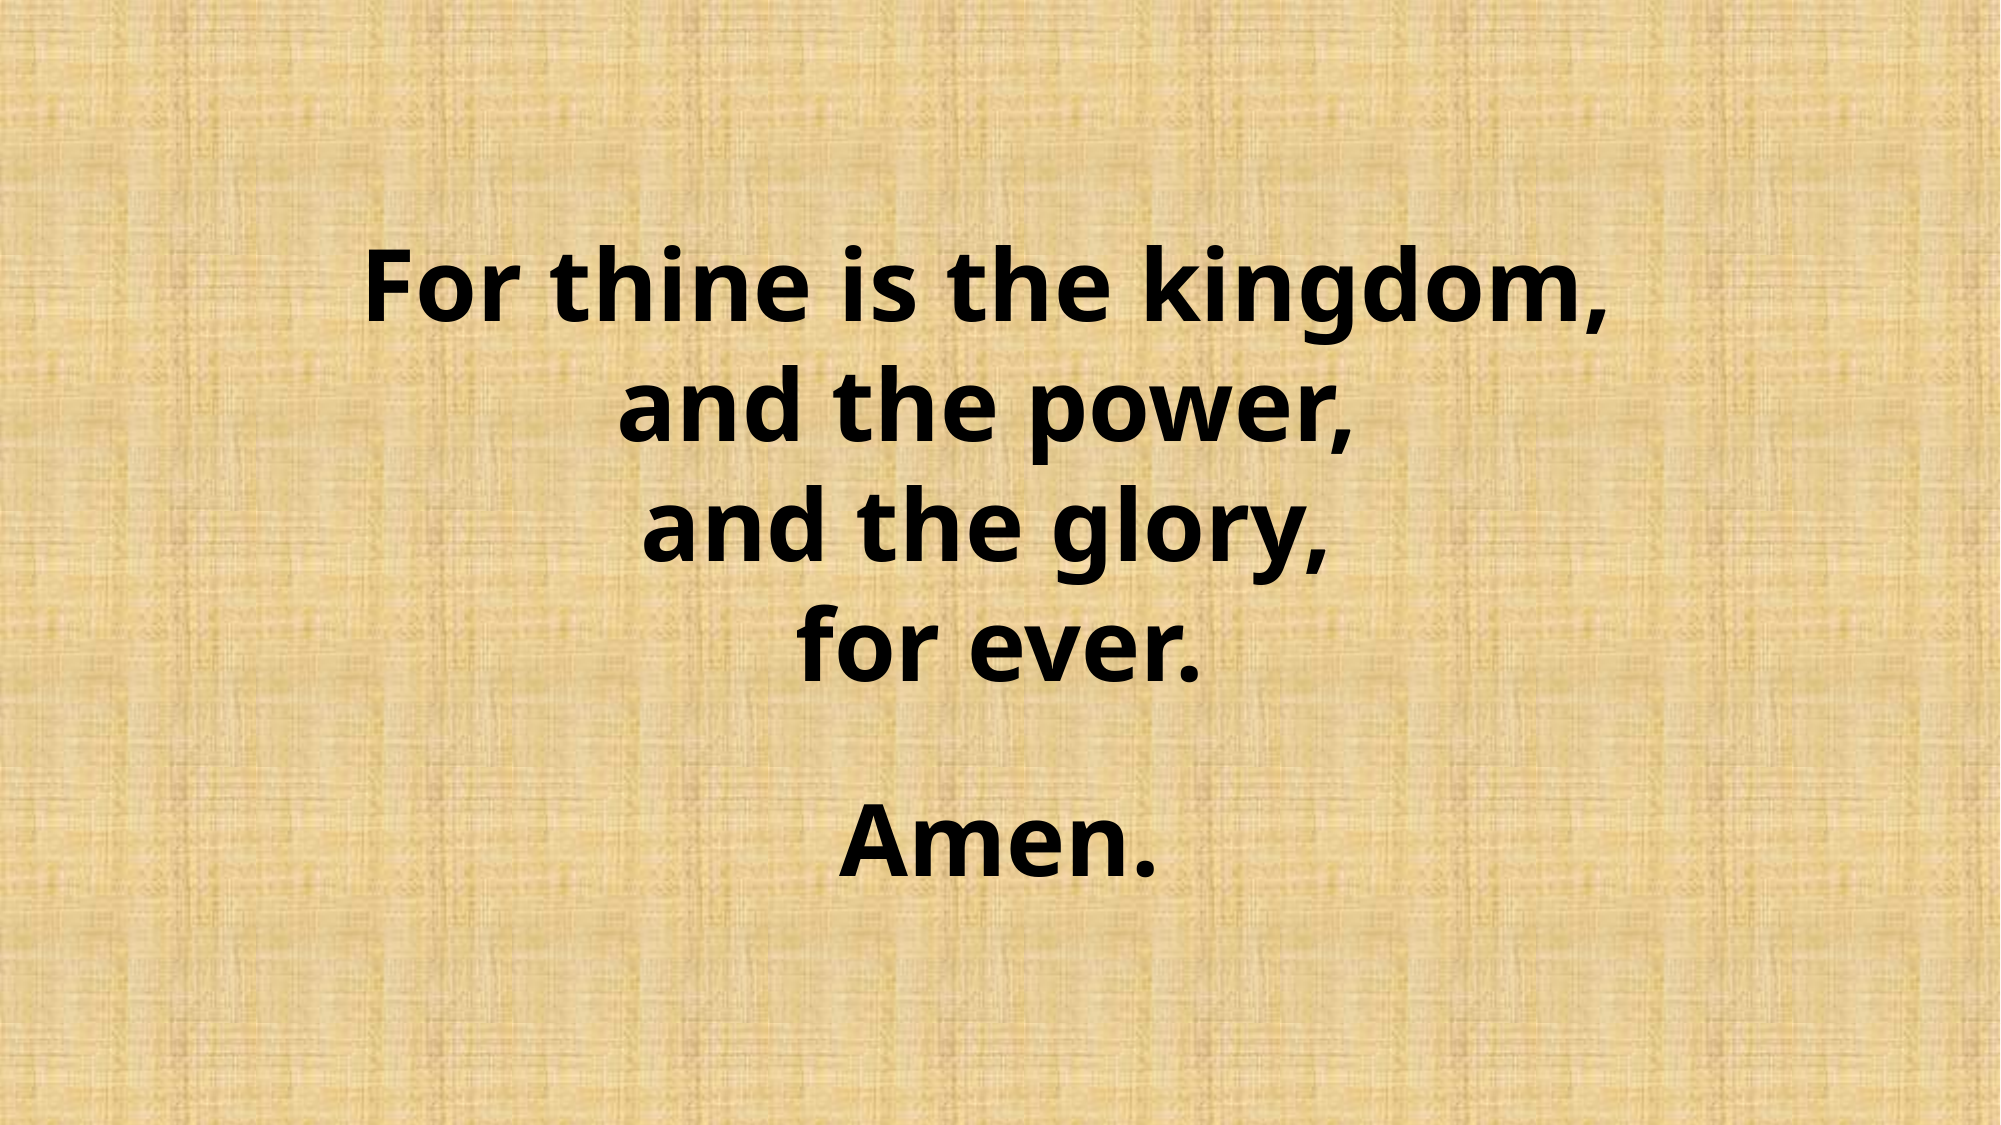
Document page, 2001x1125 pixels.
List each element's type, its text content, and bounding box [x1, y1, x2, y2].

text_box For thine is the kingdom, and the power, and the glory, for ever. Amen. [0, 214, 2000, 904]
picture [0, 0, 2001, 1125]
